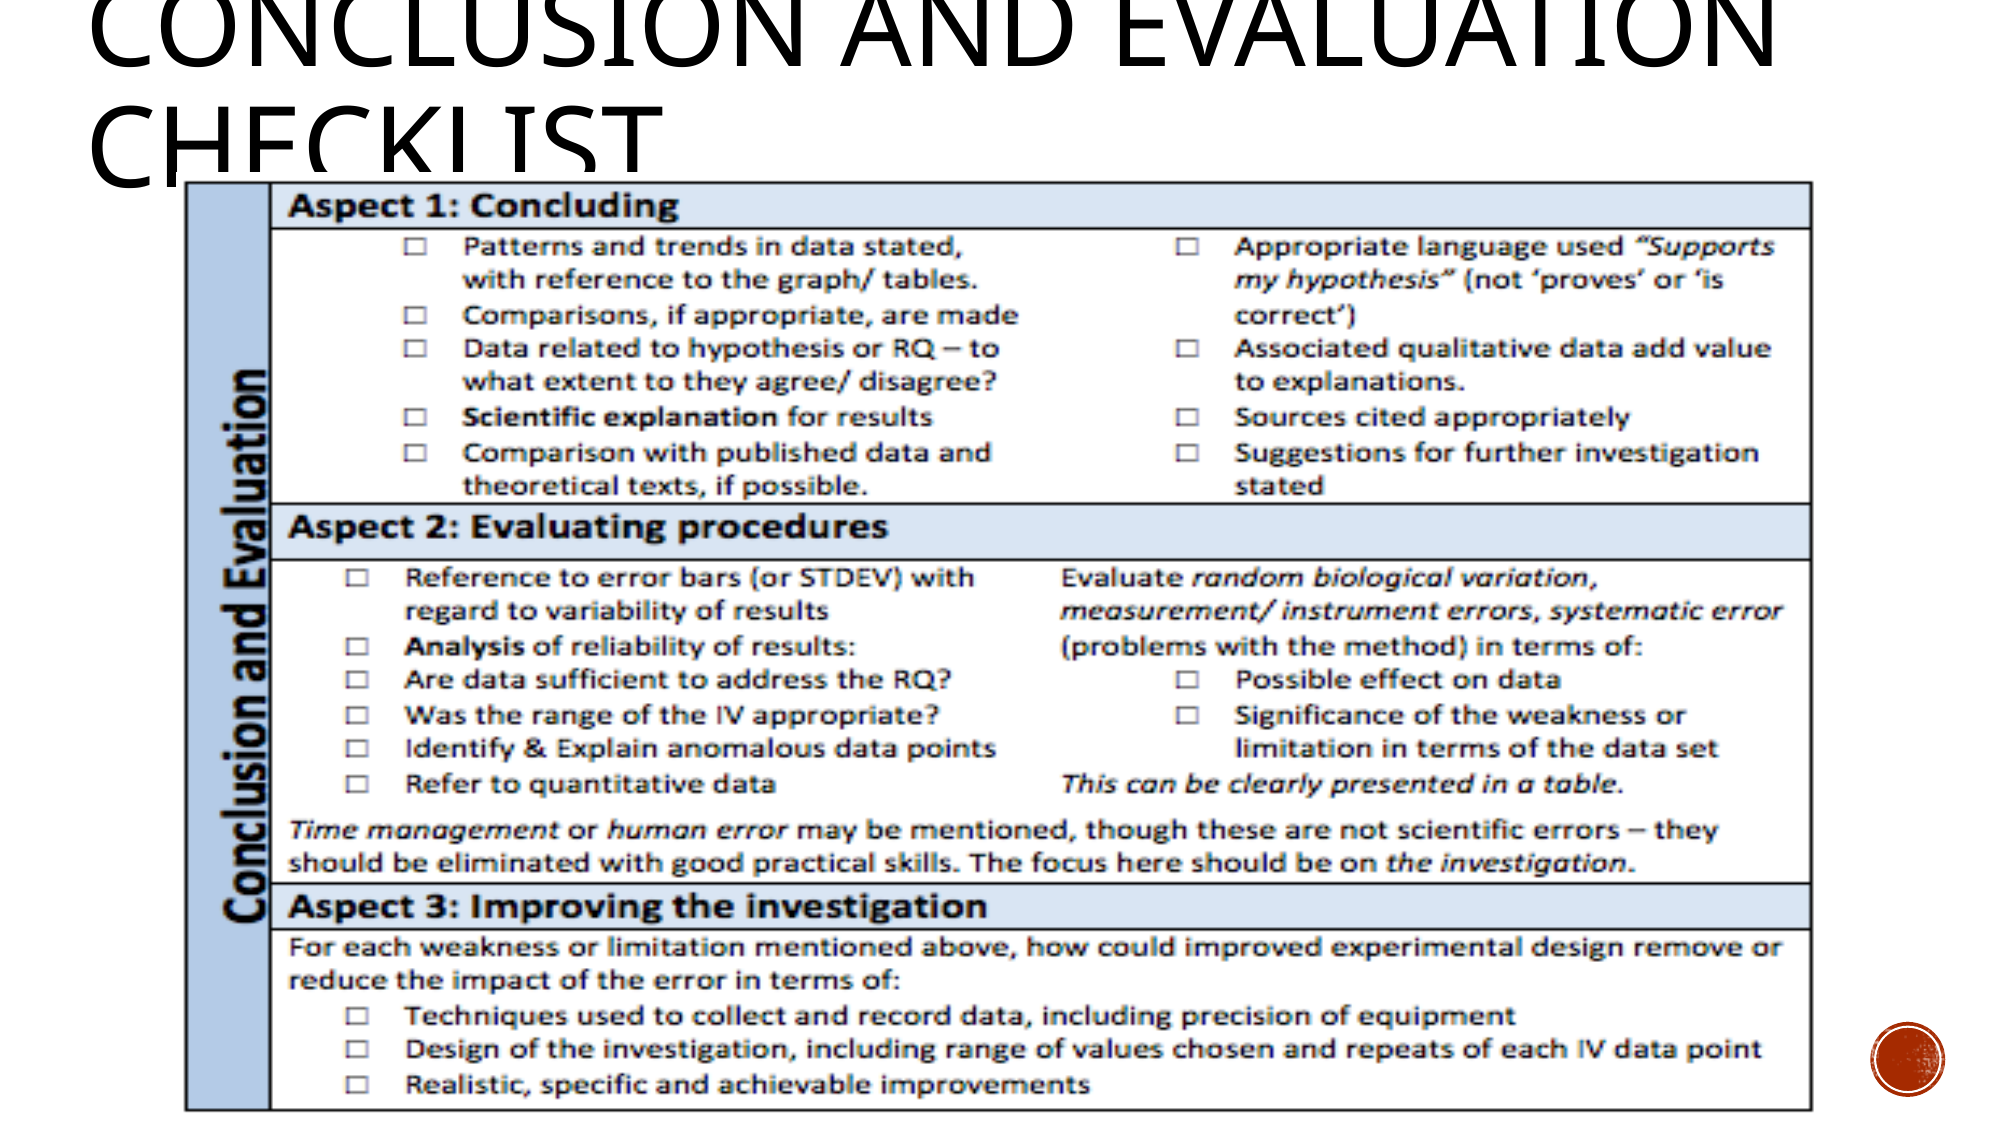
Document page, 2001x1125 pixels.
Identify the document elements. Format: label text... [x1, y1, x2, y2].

picture [176, 172, 1843, 1125]
title Conclusion and evaluation checklist [70, 0, 2000, 223]
